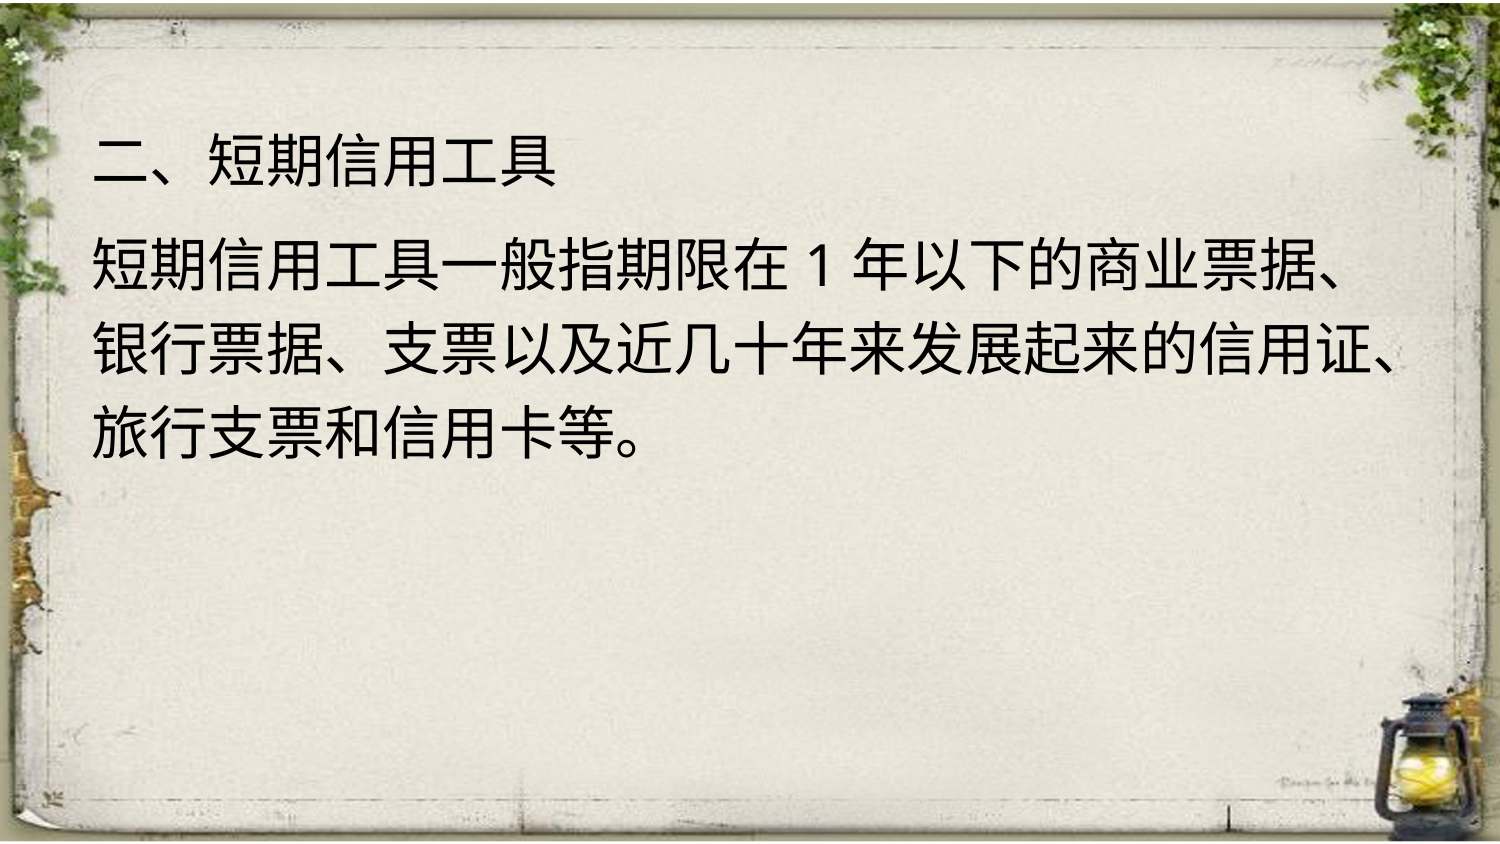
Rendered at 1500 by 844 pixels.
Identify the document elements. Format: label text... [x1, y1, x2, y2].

picture [0, 0, 1500, 844]
list 二、短期信用工具 短期信用工具一般指期限在1年以下的商业票据、银行票据、支票以及近几十年来发展起来的信用证、旅行支票和信用卡等。 [76, 102, 1427, 844]
